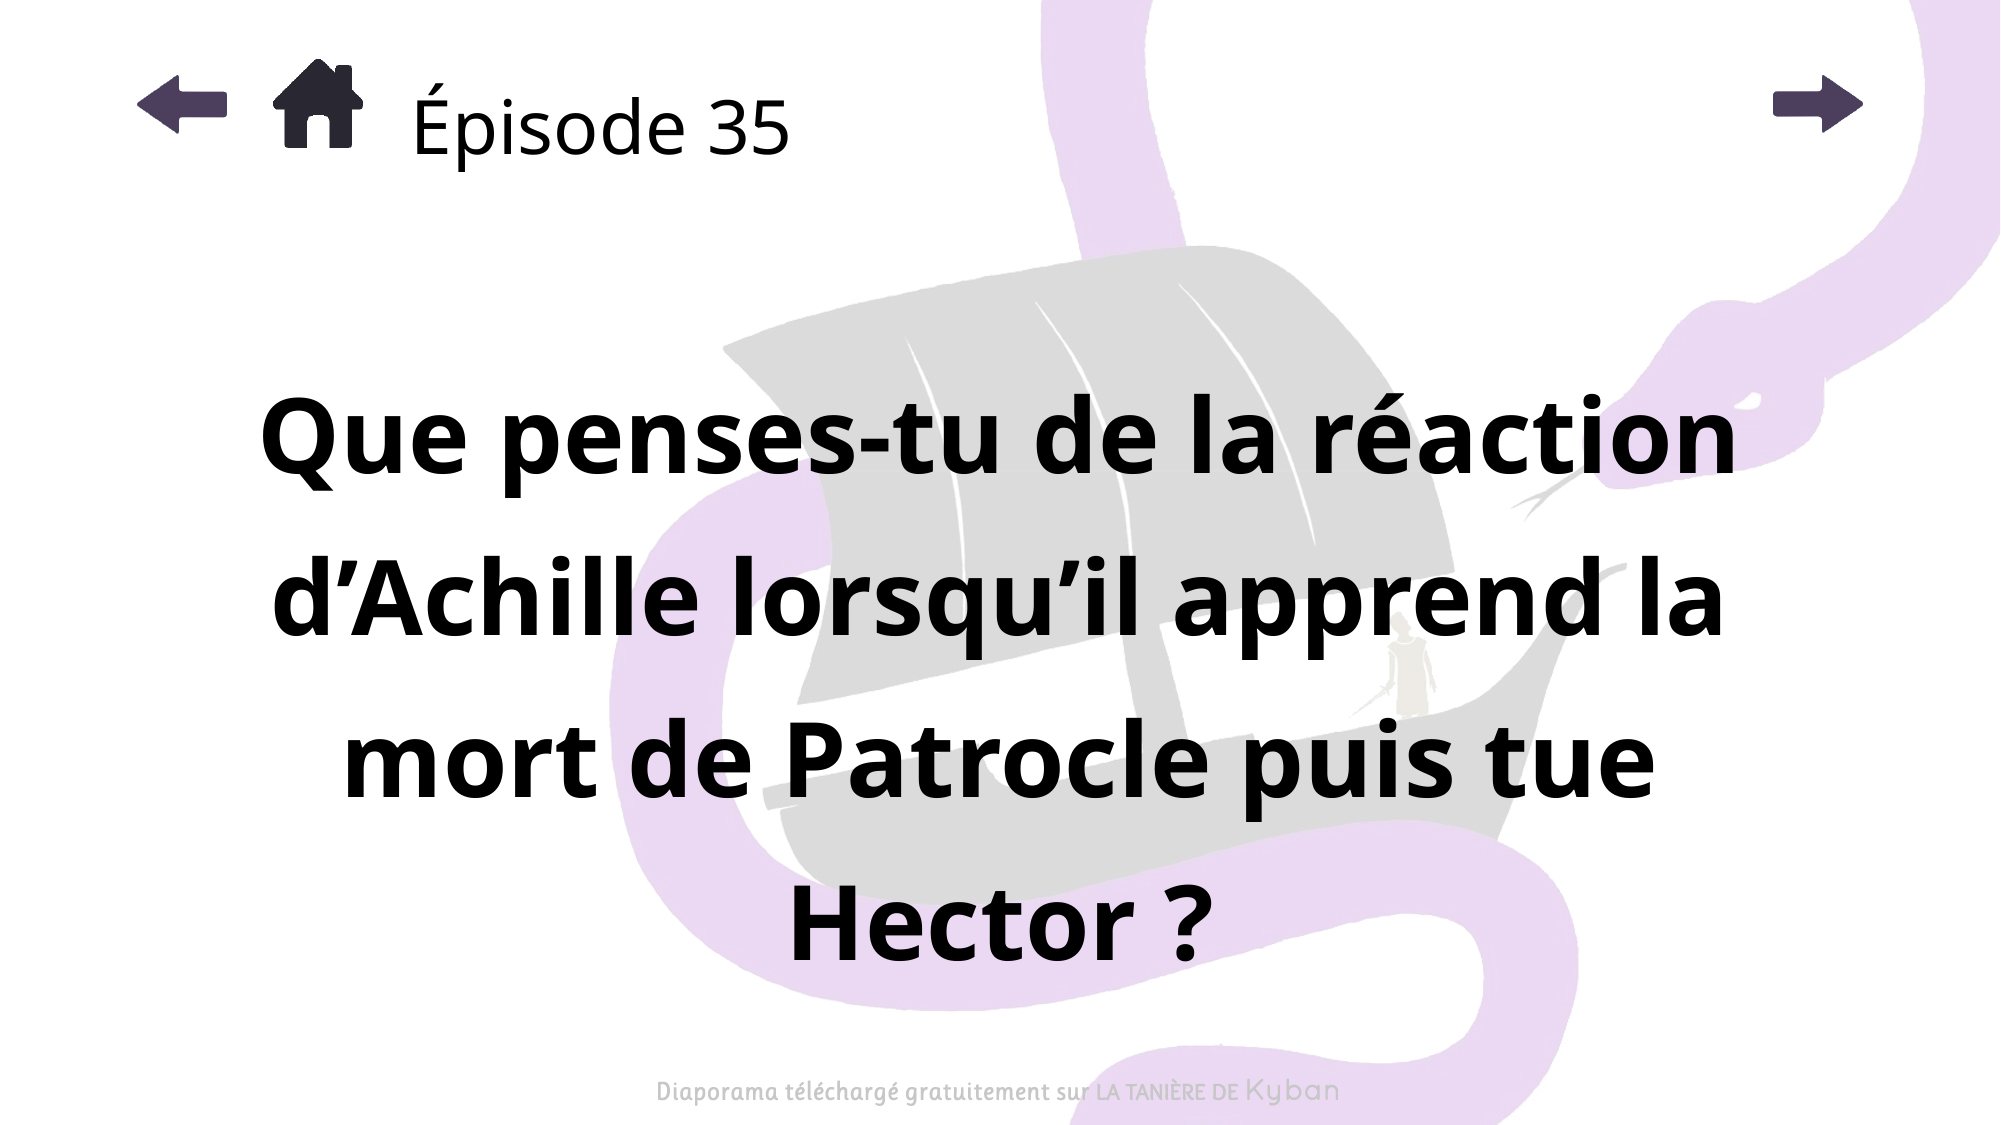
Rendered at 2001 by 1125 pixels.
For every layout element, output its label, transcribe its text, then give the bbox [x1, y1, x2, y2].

title Épisode 35 [395, 59, 1863, 202]
picture [0, 0, 2001, 1125]
list Que penses-tu de la réaction d’Achille lorsqu’il apprend la mort de Patrocle puis tue Hector ? [137, 299, 1863, 1014]
